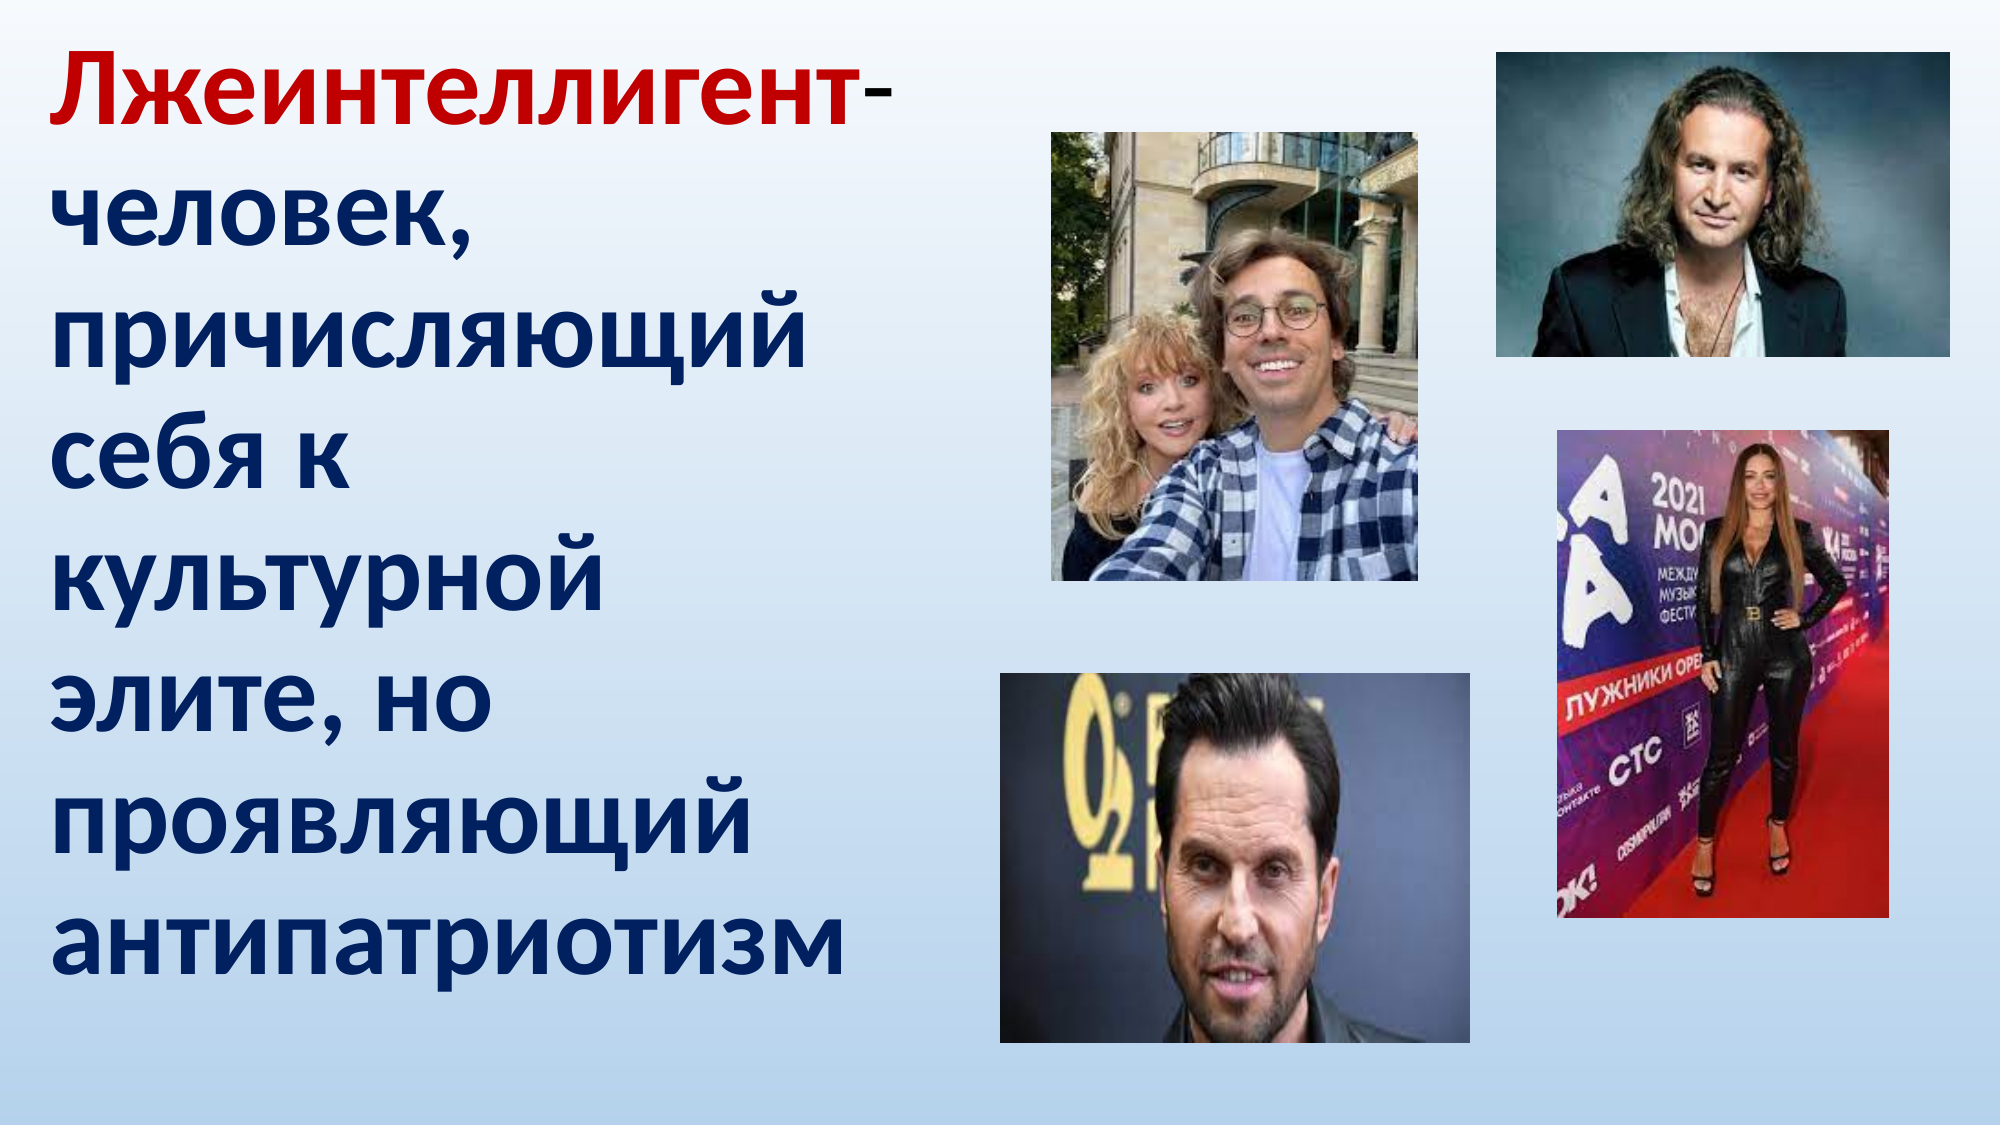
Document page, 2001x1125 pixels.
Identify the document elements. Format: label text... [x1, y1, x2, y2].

picture [1496, 52, 1950, 357]
picture [1000, 673, 1470, 1043]
picture [1051, 132, 1418, 581]
list Лжеинтеллигент- человек, причисляющий себя к культурной элите, но проявляющий антипатриотизм [34, 19, 913, 1102]
picture [1557, 430, 1889, 918]
